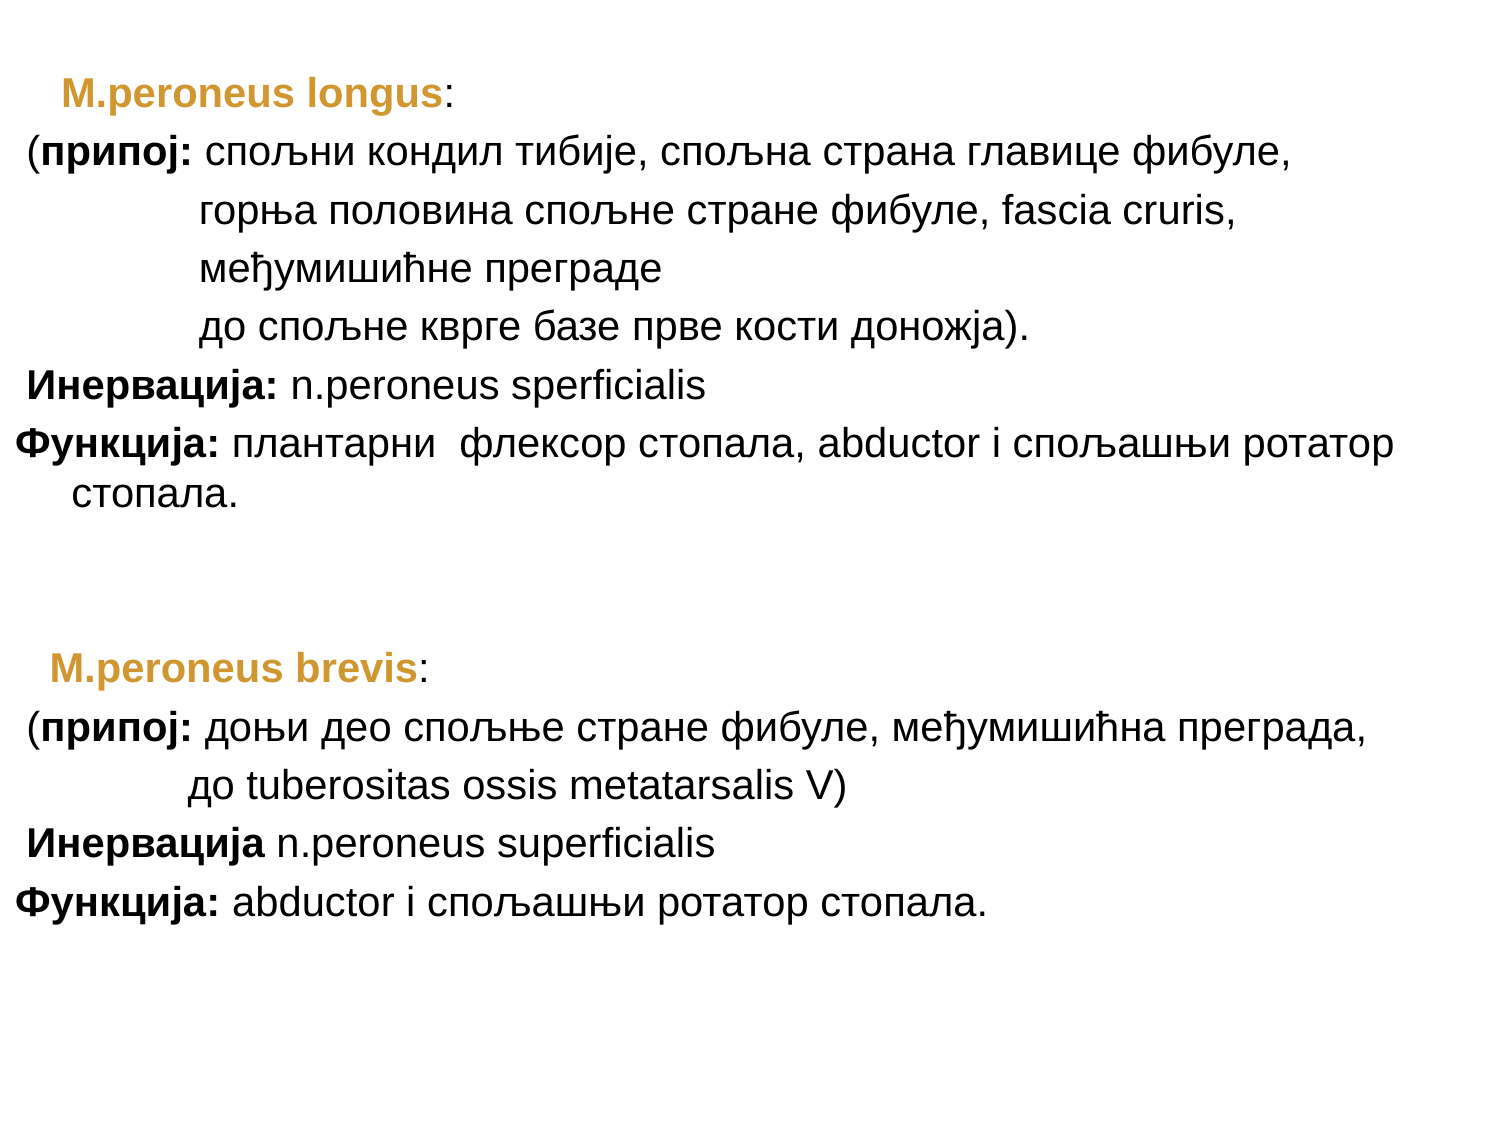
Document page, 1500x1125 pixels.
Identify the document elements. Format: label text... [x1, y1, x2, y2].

list M.peroneus longus: (припој: спољни кондил тибије, спољна страна главице фибуле, горња половина спољне стране фибуле, fascia cruris, међумишићне преграде до спољне кврге базе прве кости доножја). Инервација: n.peroneus sperficialis Функција: плантарни флексор стопала, abductor i спољашњи ротатор стопала. M.peroneus brevis: (припој: доњи део спољње стране фибуле, међумишићна преграда, до tuberositas ossis metatarsalis V) Инервација n.peroneus superficialis Функција: abductor i спољашњи ротатор стопала. [0, 0, 1500, 1125]
